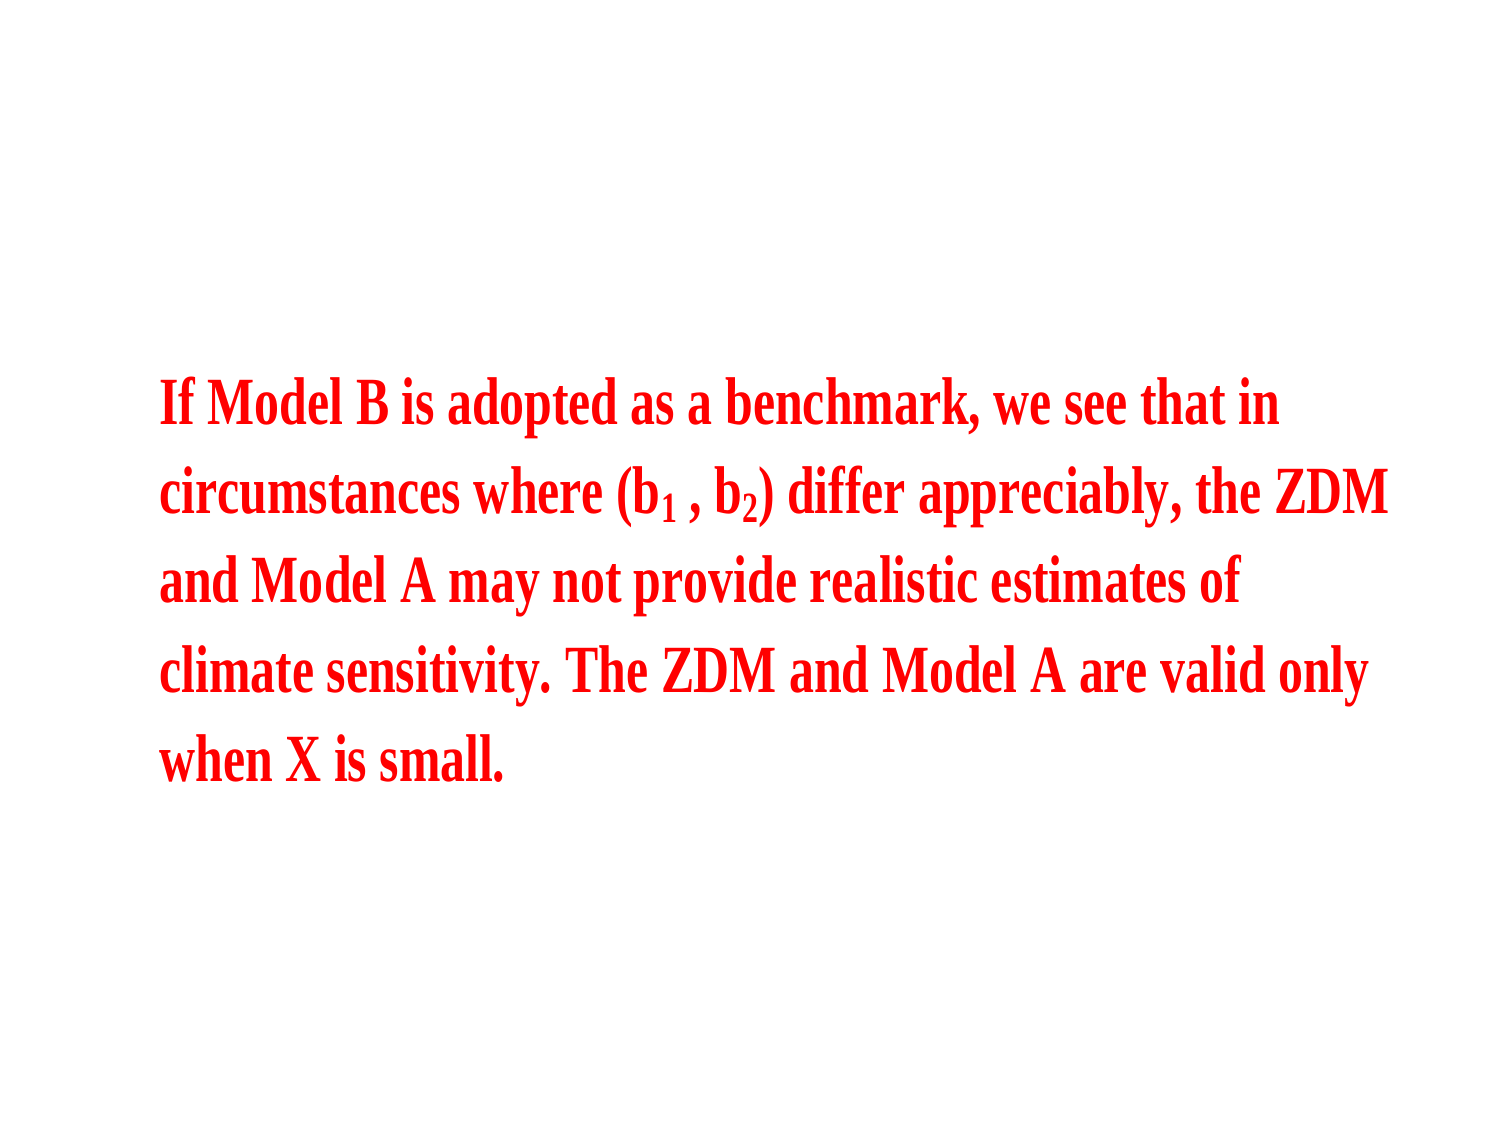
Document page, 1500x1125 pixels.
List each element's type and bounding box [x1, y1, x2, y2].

picture [159, 361, 1410, 847]
